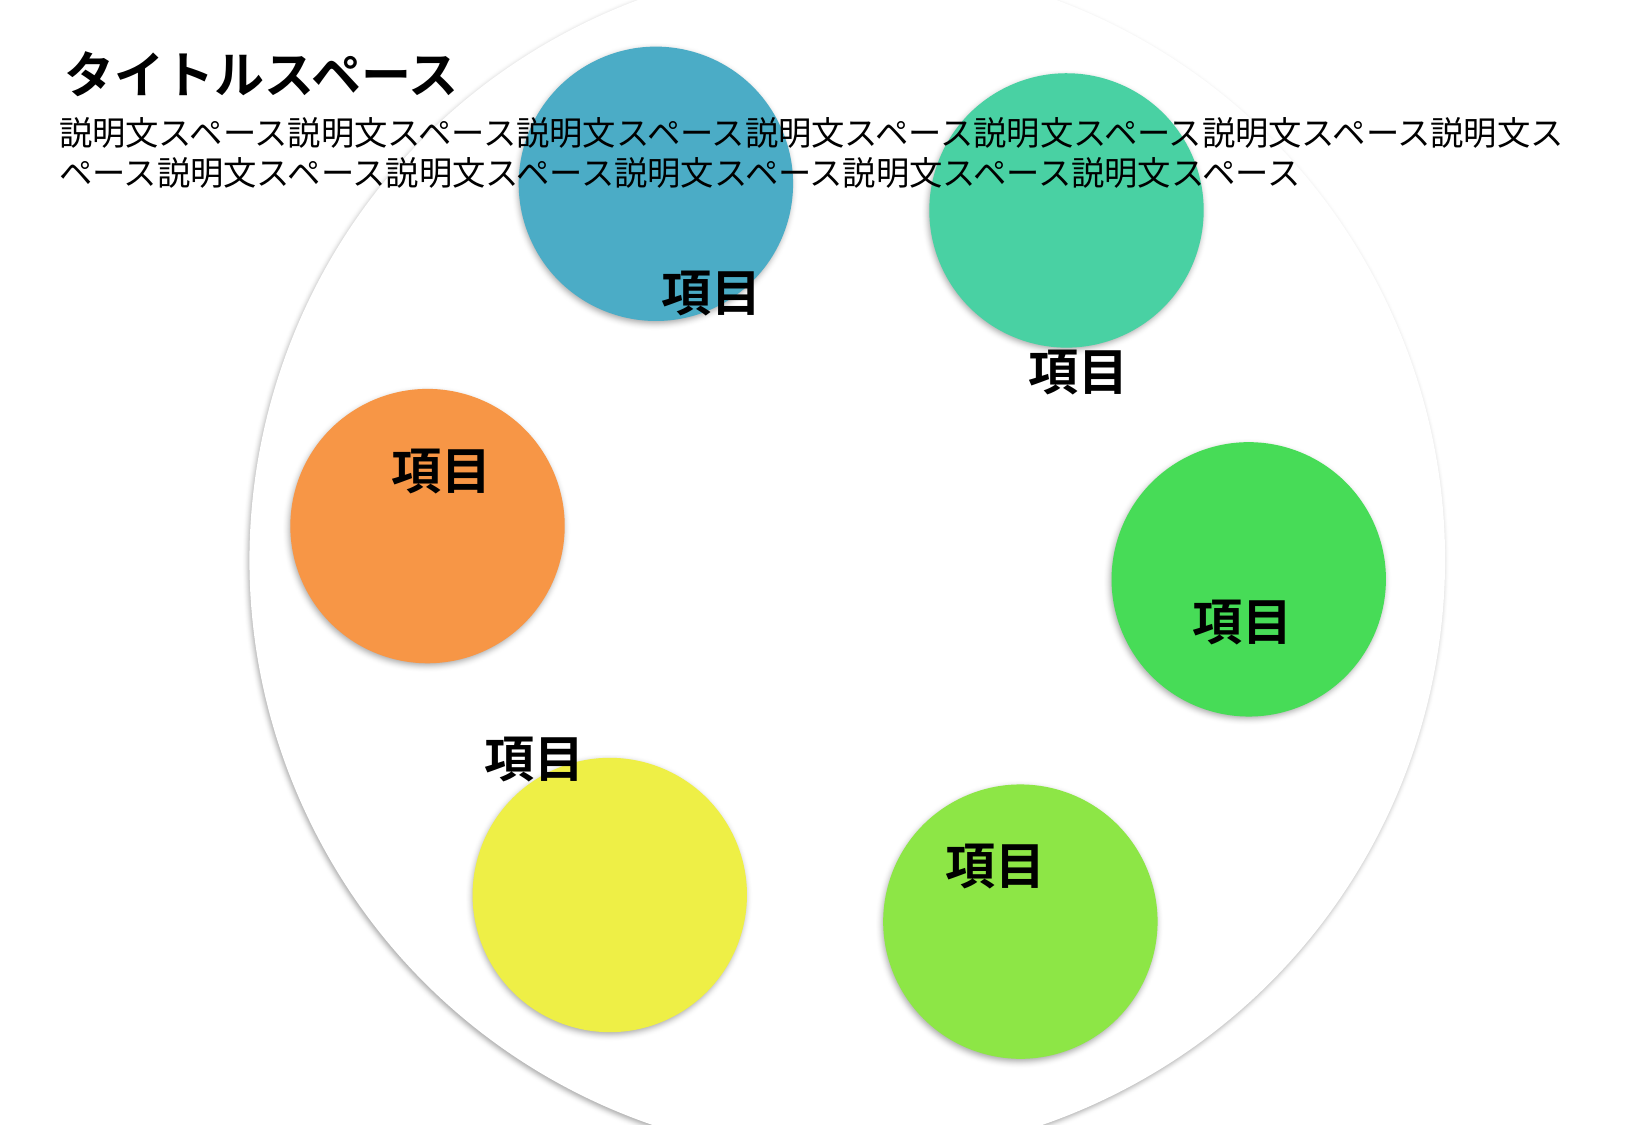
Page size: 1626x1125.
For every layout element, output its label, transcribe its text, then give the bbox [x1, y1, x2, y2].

text_box 説明文スペース説明文スペース説明文スペース説明文スペース説明文スペース説明文スペース説明文スペース説明文スペース説明文スペース説明文スペース説明文スペース説明文スペース [1336, 104, 1581, 200]
text_box タイトルスペース [49, 36, 339, 104]
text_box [344, 3, 1332, 1102]
text_box [613, 1110, 1082, 1125]
text_box [249, 245, 339, 875]
text_box [1336, 215, 1446, 905]
text_box 説明文スペース説明文スペース説明文スペース説明文スペース説明文スペース説明文スペース説明文スペース説明文スペース説明文スペース説明文スペース説明文スペース説明文スペース [44, 104, 339, 200]
